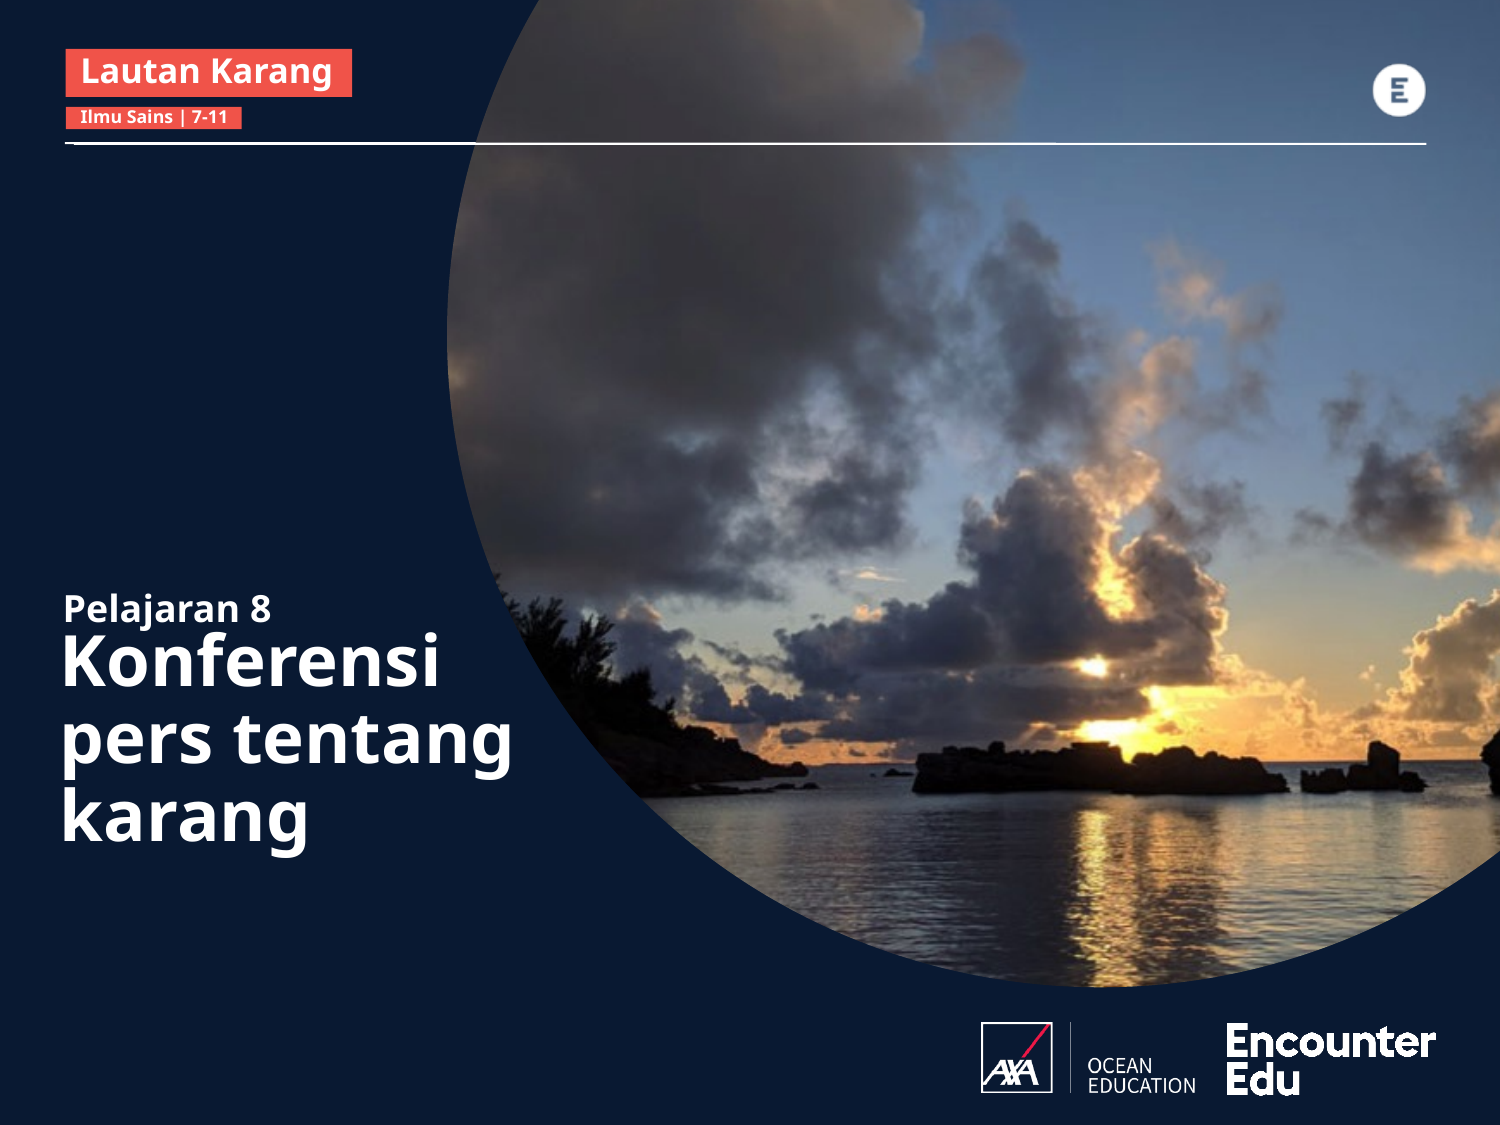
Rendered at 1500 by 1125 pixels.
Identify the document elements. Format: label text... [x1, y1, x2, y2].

picture [1370, 62, 1428, 120]
picture [1222, 1020, 1443, 1097]
list Ilmu Sains | 7-11 [65, 106, 243, 130]
list Lautan Karang [65, 48, 353, 98]
list Konferensi pers tentang karang [51, 614, 606, 962]
picture [981, 1021, 1195, 1093]
text_box [446, 0, 1500, 988]
list Pelajaran 8 [54, 582, 445, 614]
